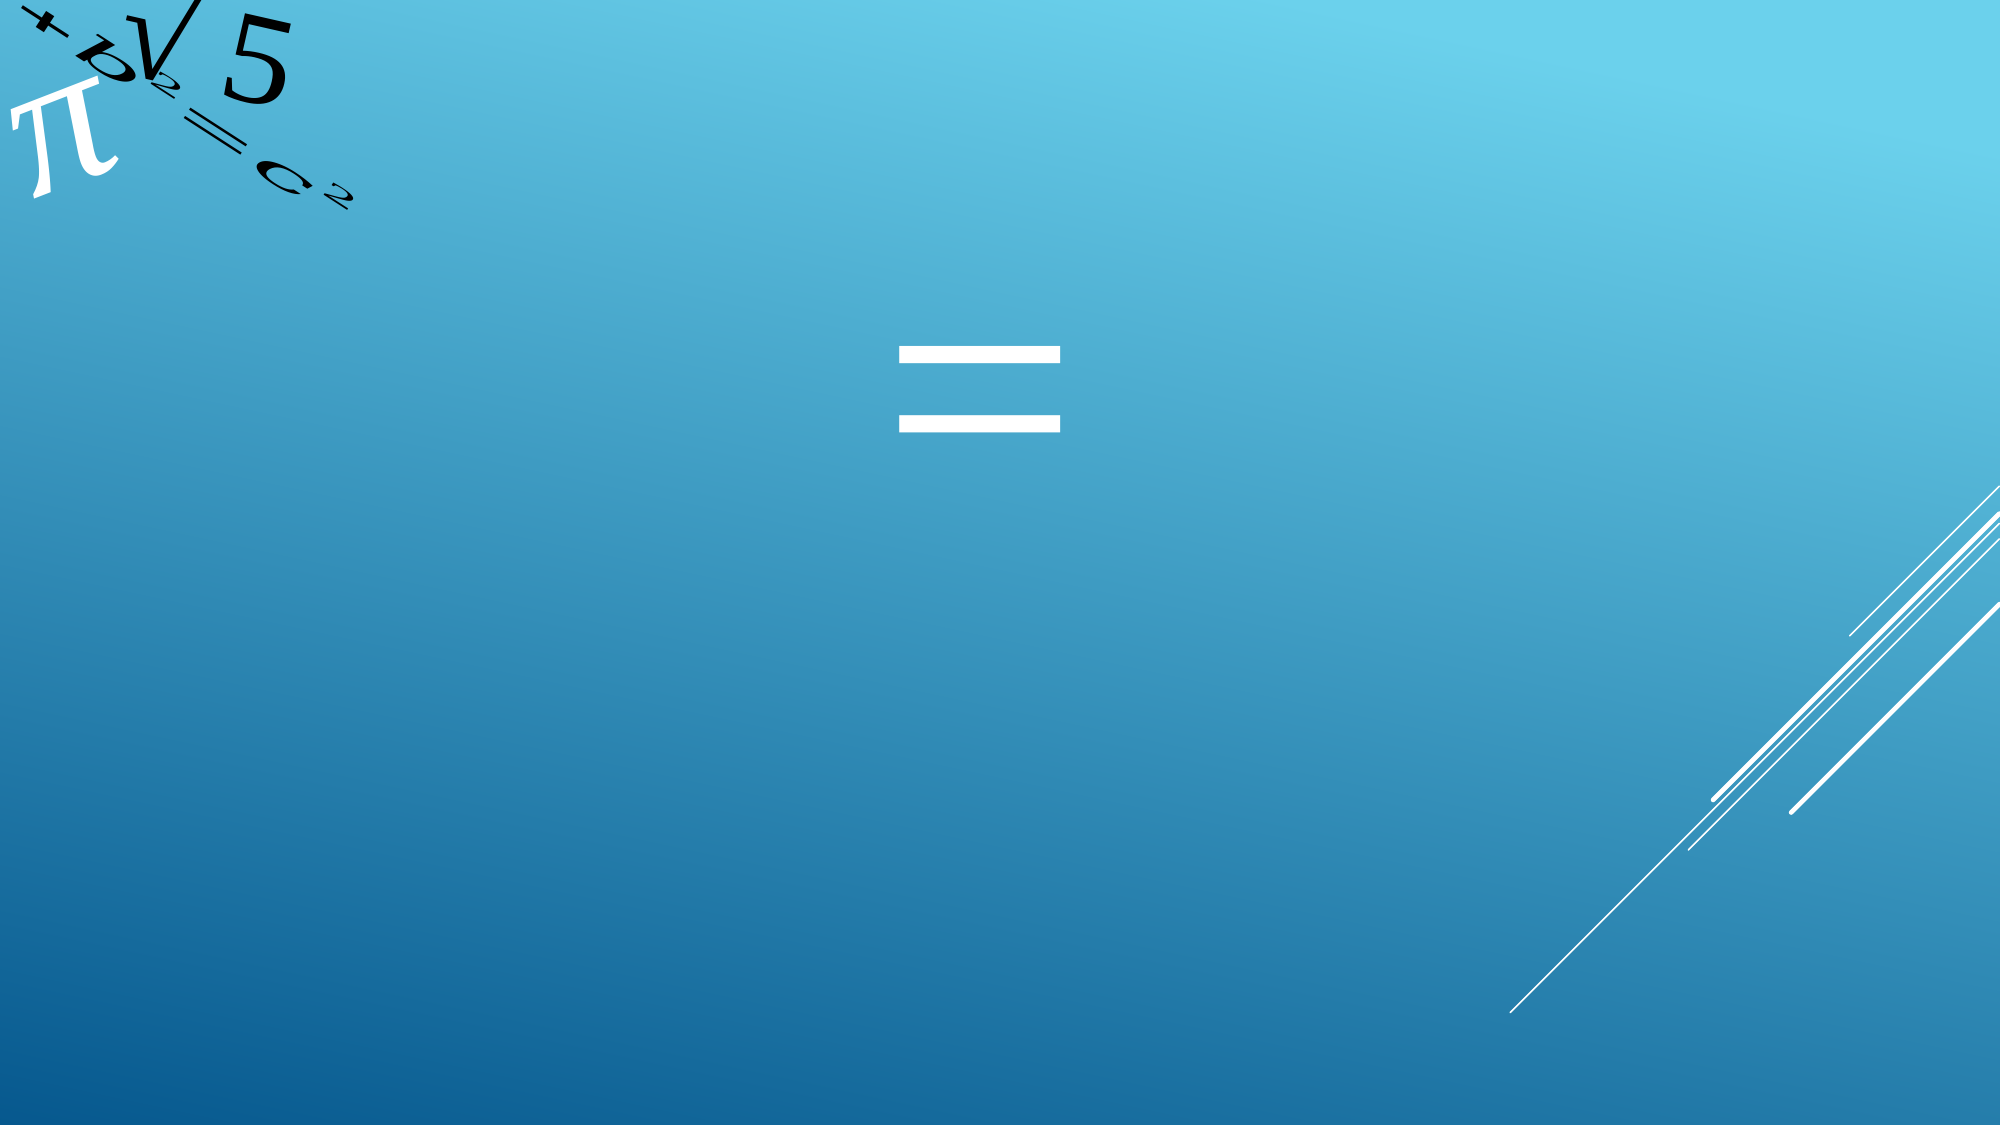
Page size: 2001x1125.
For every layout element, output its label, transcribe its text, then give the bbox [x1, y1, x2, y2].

text_box π [0, 0, 126, 249]
